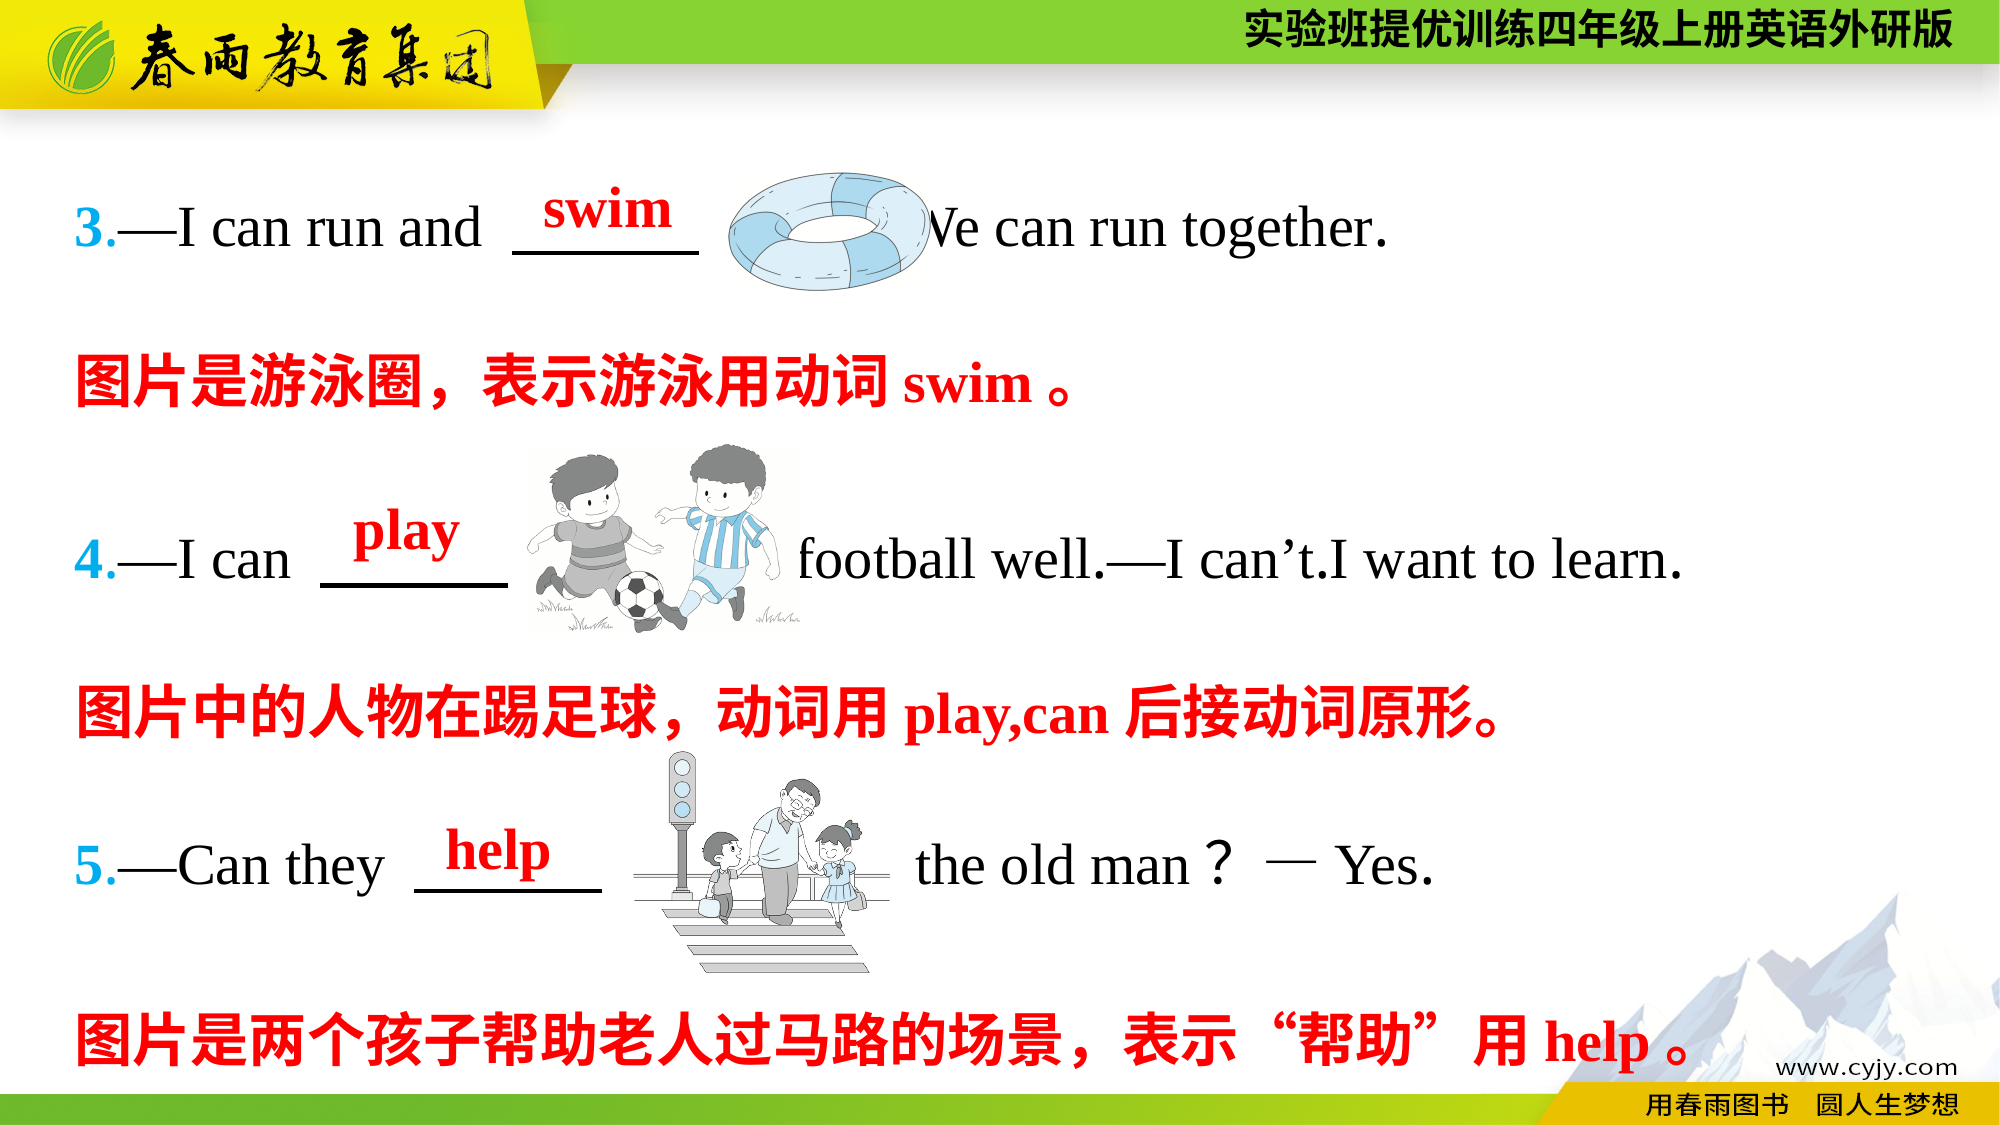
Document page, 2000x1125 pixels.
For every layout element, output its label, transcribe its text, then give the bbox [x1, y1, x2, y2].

text_box 5.—Can they the old man？—Yes. [896, 783, 1944, 904]
text_box help [430, 769, 568, 889]
text_box 图片是游泳圈，表示游泳用动词swim。 [59, 301, 1944, 422]
list 3.—I can run and .—We can run together. [59, 146, 1944, 268]
text_box swim [528, 162, 688, 247]
text_box 图片中的人物在踢足球，动词用play,can后接动词原形。 [60, 632, 1945, 753]
text_box 5.—Can they the old man？—Yes. [59, 783, 628, 904]
text_box 4.—I can football well.—I can’t.I want to learn. [804, 478, 1944, 598]
text_box 4.—I can football well.—I can’t.I want to learn. [59, 478, 522, 598]
text_box play [338, 483, 476, 569]
text_box 图片是两个孩子帮助老人过马路的场景，表示“帮助”用help。 [59, 960, 1944, 1081]
picture [0, 0, 2000, 1125]
